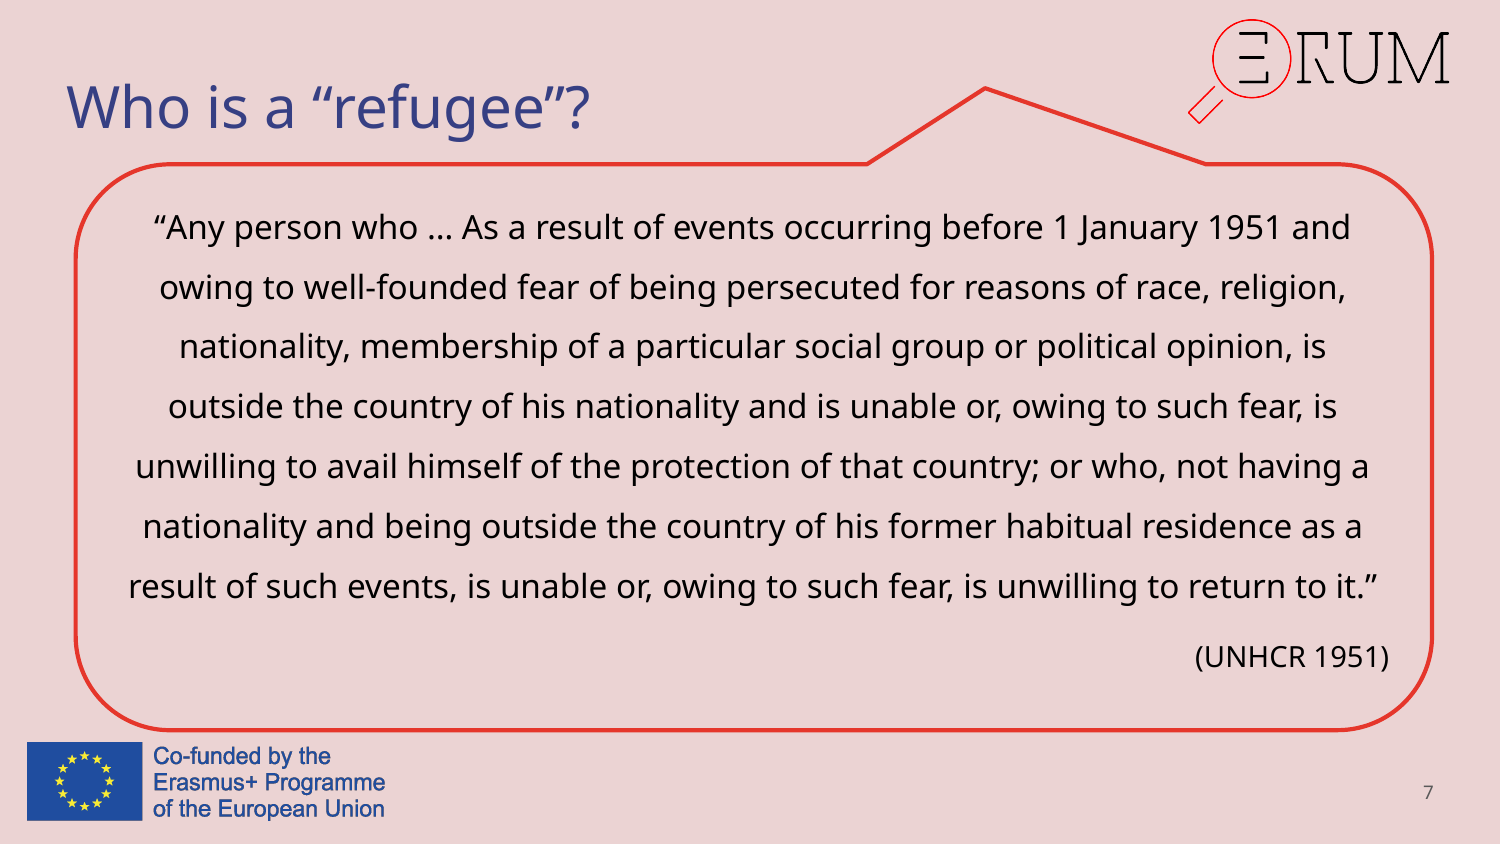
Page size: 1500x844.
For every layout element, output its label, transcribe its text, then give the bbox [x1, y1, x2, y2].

picture [27, 742, 385, 821]
text_box “Any person who … As a result of events occurring before 1 January 1951 and owing to well-founded fear of being persecuted for reasons of race, religion, nationality, membership of a particular social group or political opinion, is outside the country of his nationality and is unable or, owing to such fear, is unwilling to avail himself of the protection of that country; or who, not having a nationality and being outside the country of his former habitual residence as a result of such events, is unable or, owing to such fear, is unwilling to return to it.” (UNHCR 1951) [75, 88, 1433, 731]
title Who is a “refugee”? [51, 55, 1168, 150]
slide_number 7 [1358, 761, 1449, 826]
picture [1136, 0, 1500, 137]
